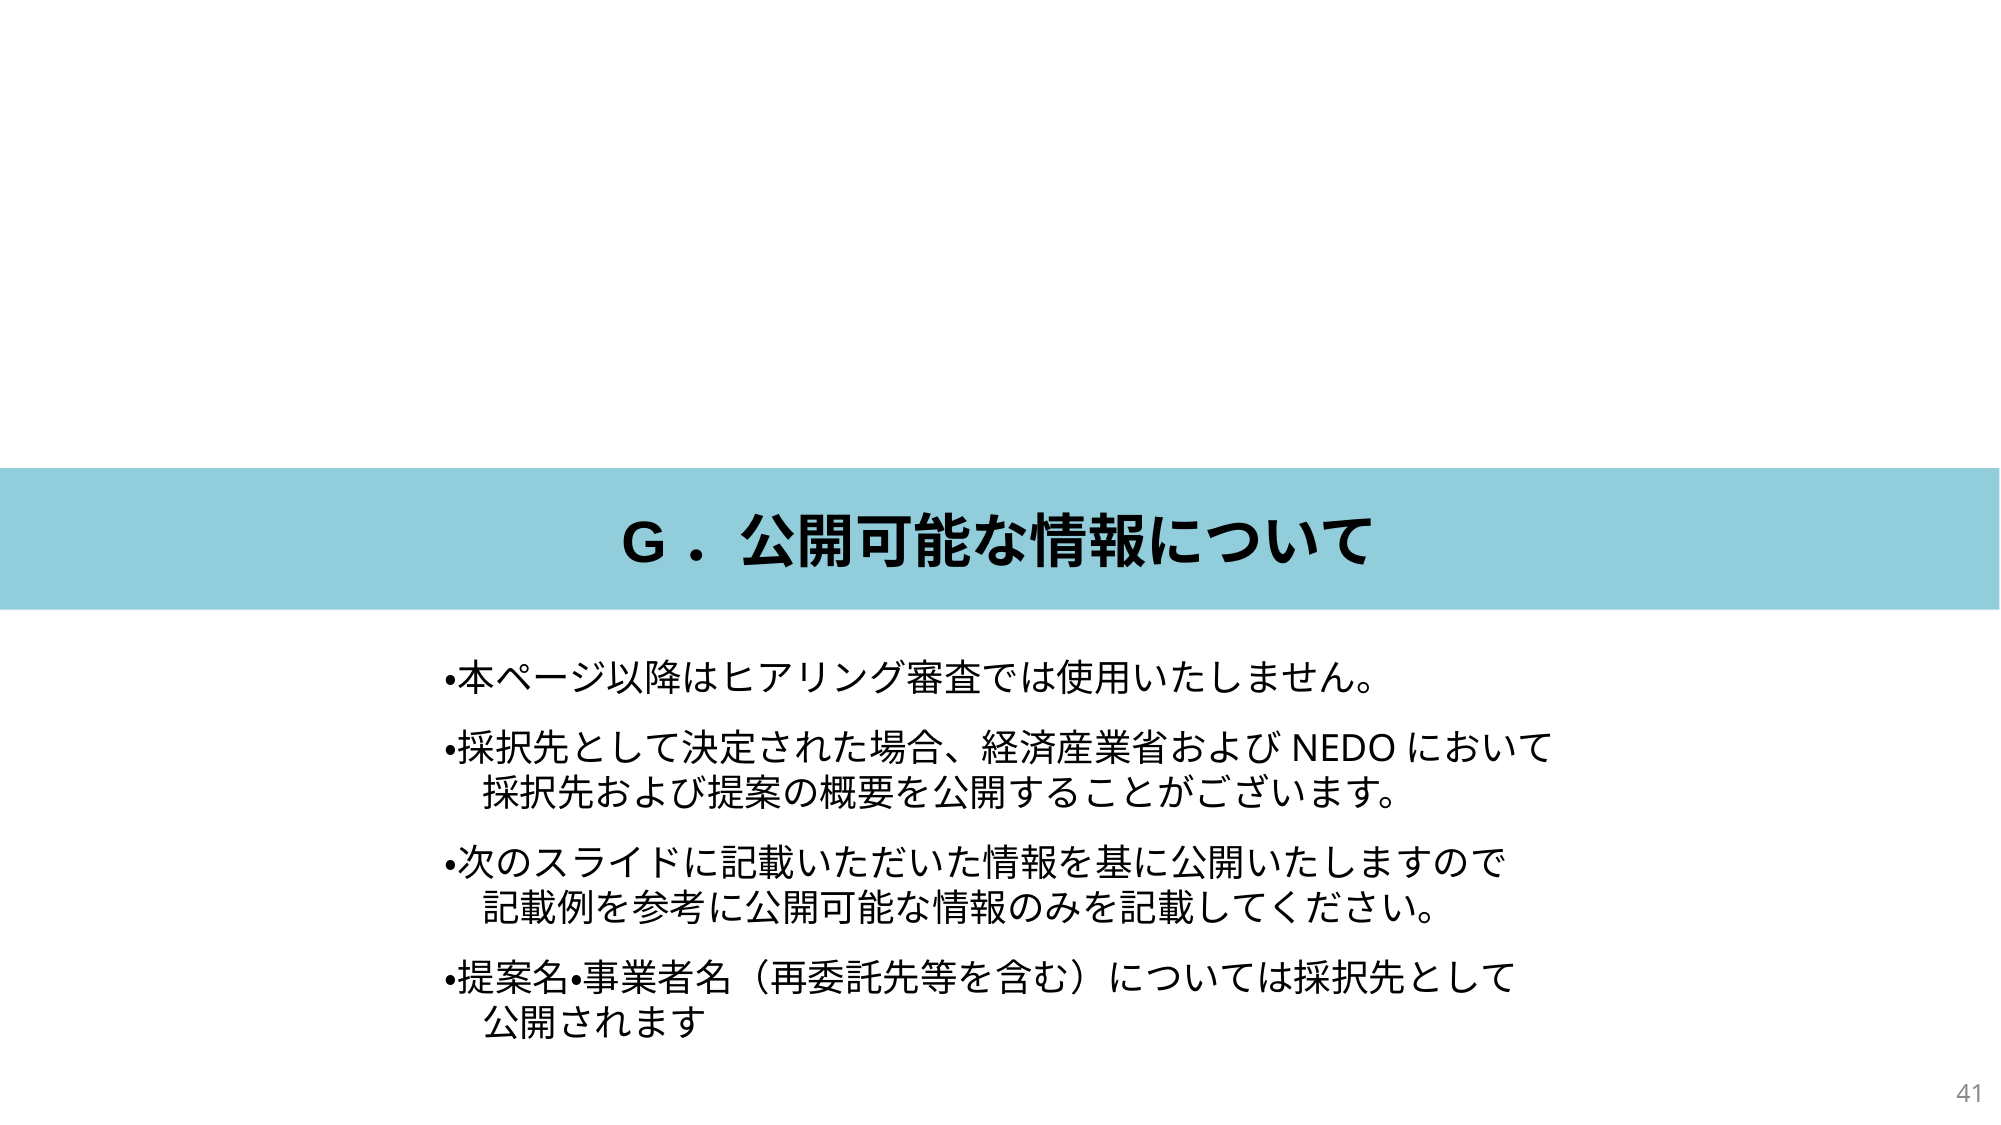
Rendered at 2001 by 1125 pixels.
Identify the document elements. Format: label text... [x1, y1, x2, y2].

text_box ・本ページ以降はヒアリング審査では使用いたしません。 ・採択先として決定された場合、経済産業省およびNEDOにおいて 採択先および提案の概要を公開することがございます。 ・次のスライドに記載いただいた情報を基に公開いたしますので 記載例を参考に公開可能な情報のみを記載してください。 ・提案名・事業者名（再委託先等を含む）については採択先として 公開されます [430, 646, 1570, 1052]
title G．公開可能な情報について [0, 468, 2000, 610]
slide_number 40 [1533, 1064, 2000, 1124]
